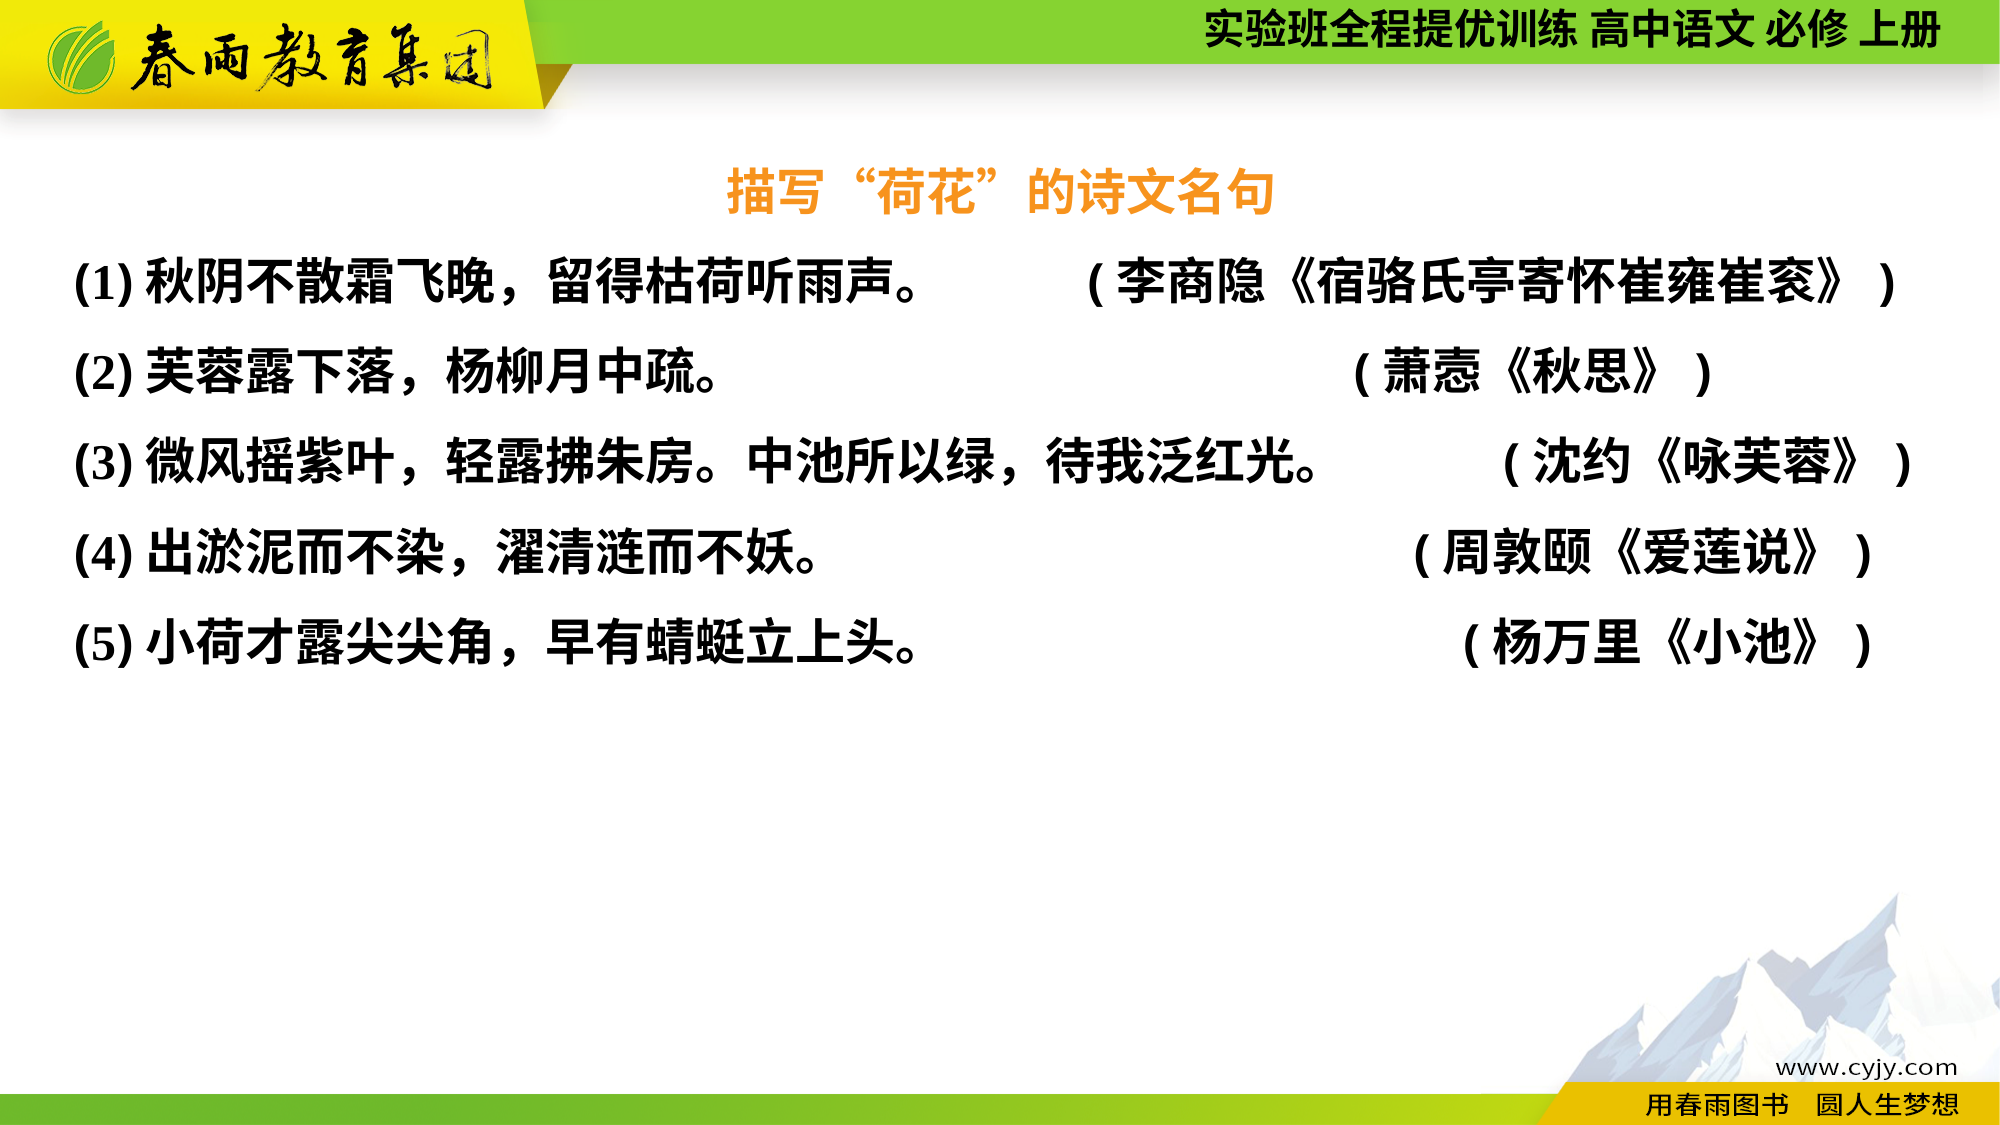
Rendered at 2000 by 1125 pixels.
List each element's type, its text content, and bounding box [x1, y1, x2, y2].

list 描写“荷花”的诗文名句 (1)秋阴不散霜飞晚，留得枯荷听雨声。 (李商隐《宿骆氏亭寄怀崔雍崔衮》) (2)芙蓉露下落，杨柳月中疏。 (萧悫《秋思》) (3)微风摇紫叶，轻露拂朱房。中池所以绿，待我泛红光。 (沈约《咏芙蓉》) (4)出淤泥而不染，濯清涟而不妖。 (周敦颐《爱莲说》) (5)小荷才露尖尖角，早有蜻蜓立上头。 (杨万里《小池》) [59, 122, 1944, 683]
picture [0, 0, 2000, 1125]
